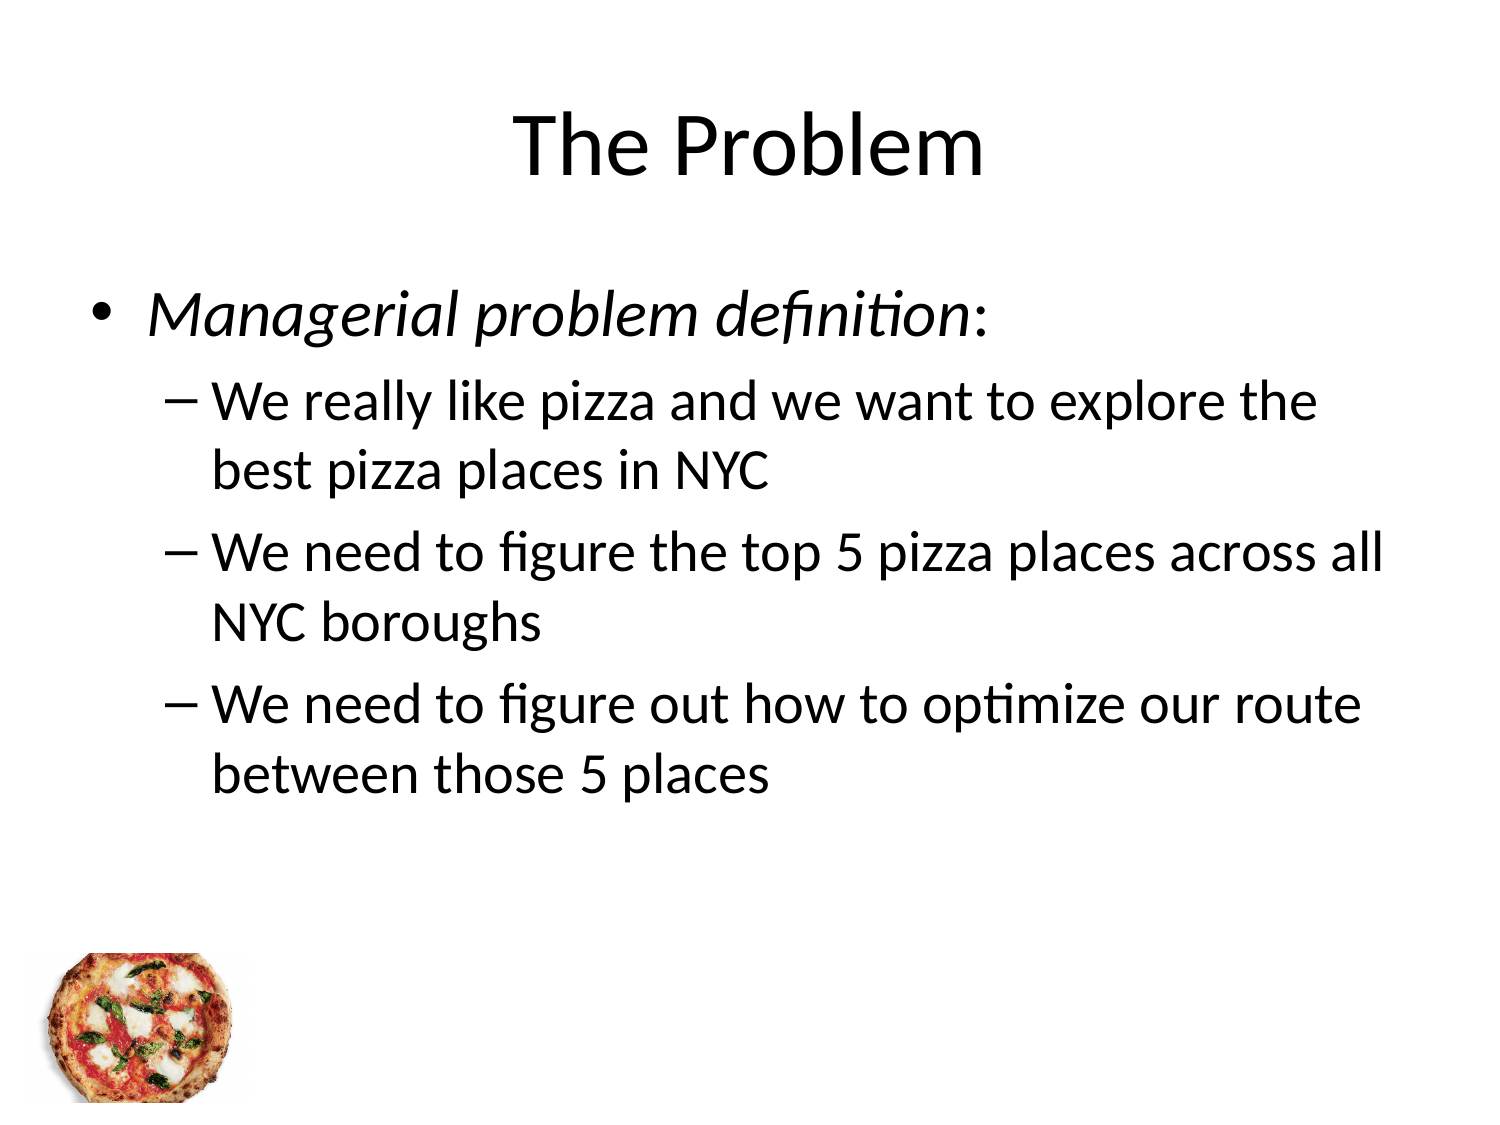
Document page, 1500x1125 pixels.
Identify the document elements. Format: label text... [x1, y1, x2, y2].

picture [24, 952, 252, 1105]
title The Problem [75, 45, 1425, 233]
list Managerial problem definition: We really like pizza and we want to explore the best pizza places in NYC We need to figure the top 5 pizza places across all NYC boroughs We need to figure out how to optimize our route between those 5 places [75, 262, 1425, 1005]
